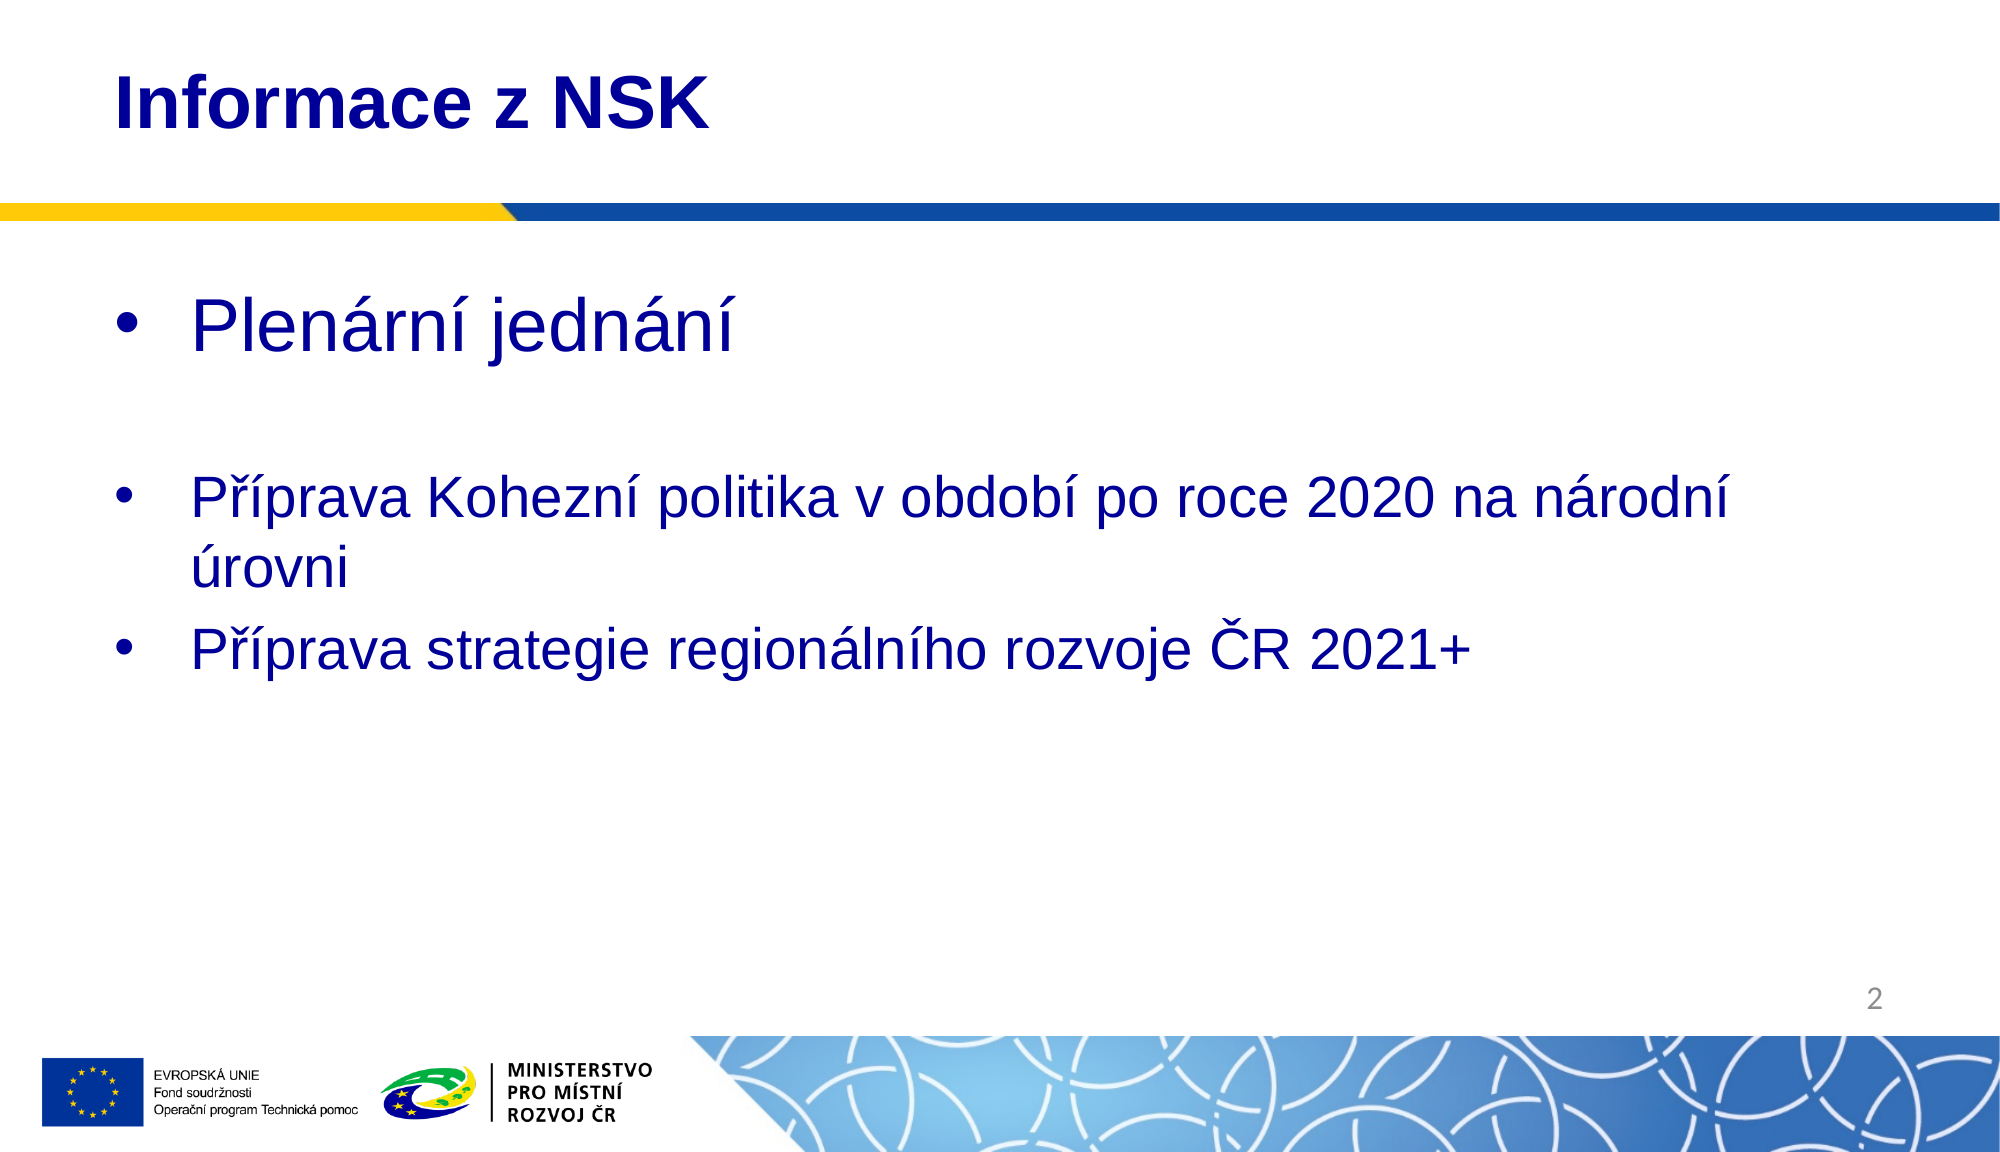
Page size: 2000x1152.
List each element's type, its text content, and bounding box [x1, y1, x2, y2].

picture [0, 203, 2000, 221]
picture [680, 1036, 2000, 1152]
picture [19, 1035, 674, 1149]
list Plenární jednání Příprava Kohezní politika v období po roce 2020 na národní úrovni Příprava strategie regionálního rozvoje ČR 2021+ [99, 268, 1900, 1029]
slide_number 2 [1436, 965, 1904, 1027]
title Informace z NSK [99, 46, 1900, 198]
